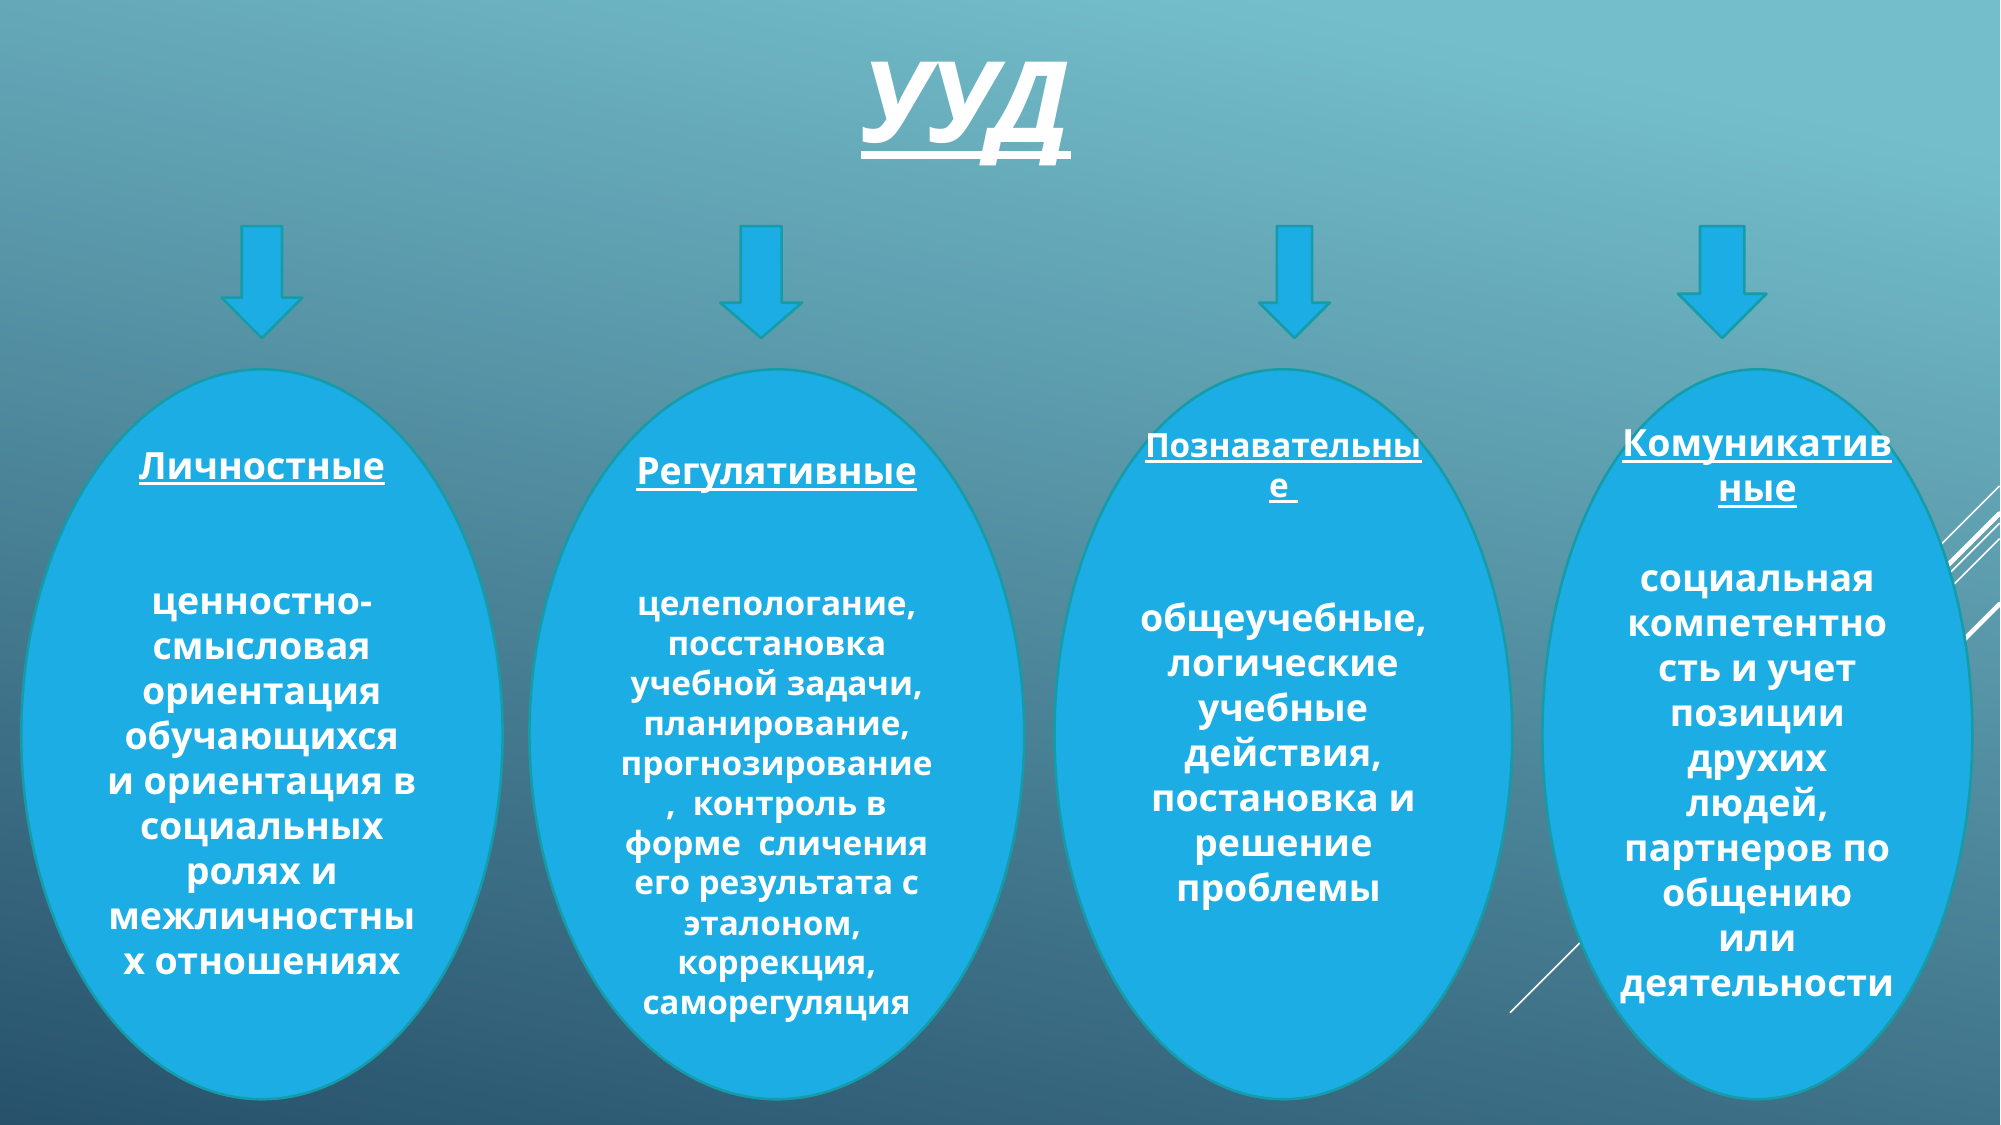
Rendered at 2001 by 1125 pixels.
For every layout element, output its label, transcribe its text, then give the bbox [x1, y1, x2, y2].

text_box [220, 224, 304, 339]
text_box Регулятивные целепологание, посстановка учебной задачи, планирование, прогнозирование, контроль в форме сличения его результата с эталоном, коррекция, саморегуляция [528, 368, 1026, 1101]
text_box Познавательные общеучебные, логические учебные действия, постановка и решение проблемы [1053, 368, 1514, 1101]
text_box [1676, 224, 1768, 339]
text_box Комуникативные социальная компетентность и учет позиции друхих людей, партнеров по общению или деятельности [1541, 368, 1974, 1101]
text_box Личностные ценностно-смысловая ориентация обучающихся и ориентация в социальных ролях и межличностных отношениях [19, 368, 504, 1101]
title УУД [420, 0, 1513, 195]
text_box [1258, 224, 1332, 339]
text_box [719, 224, 804, 340]
